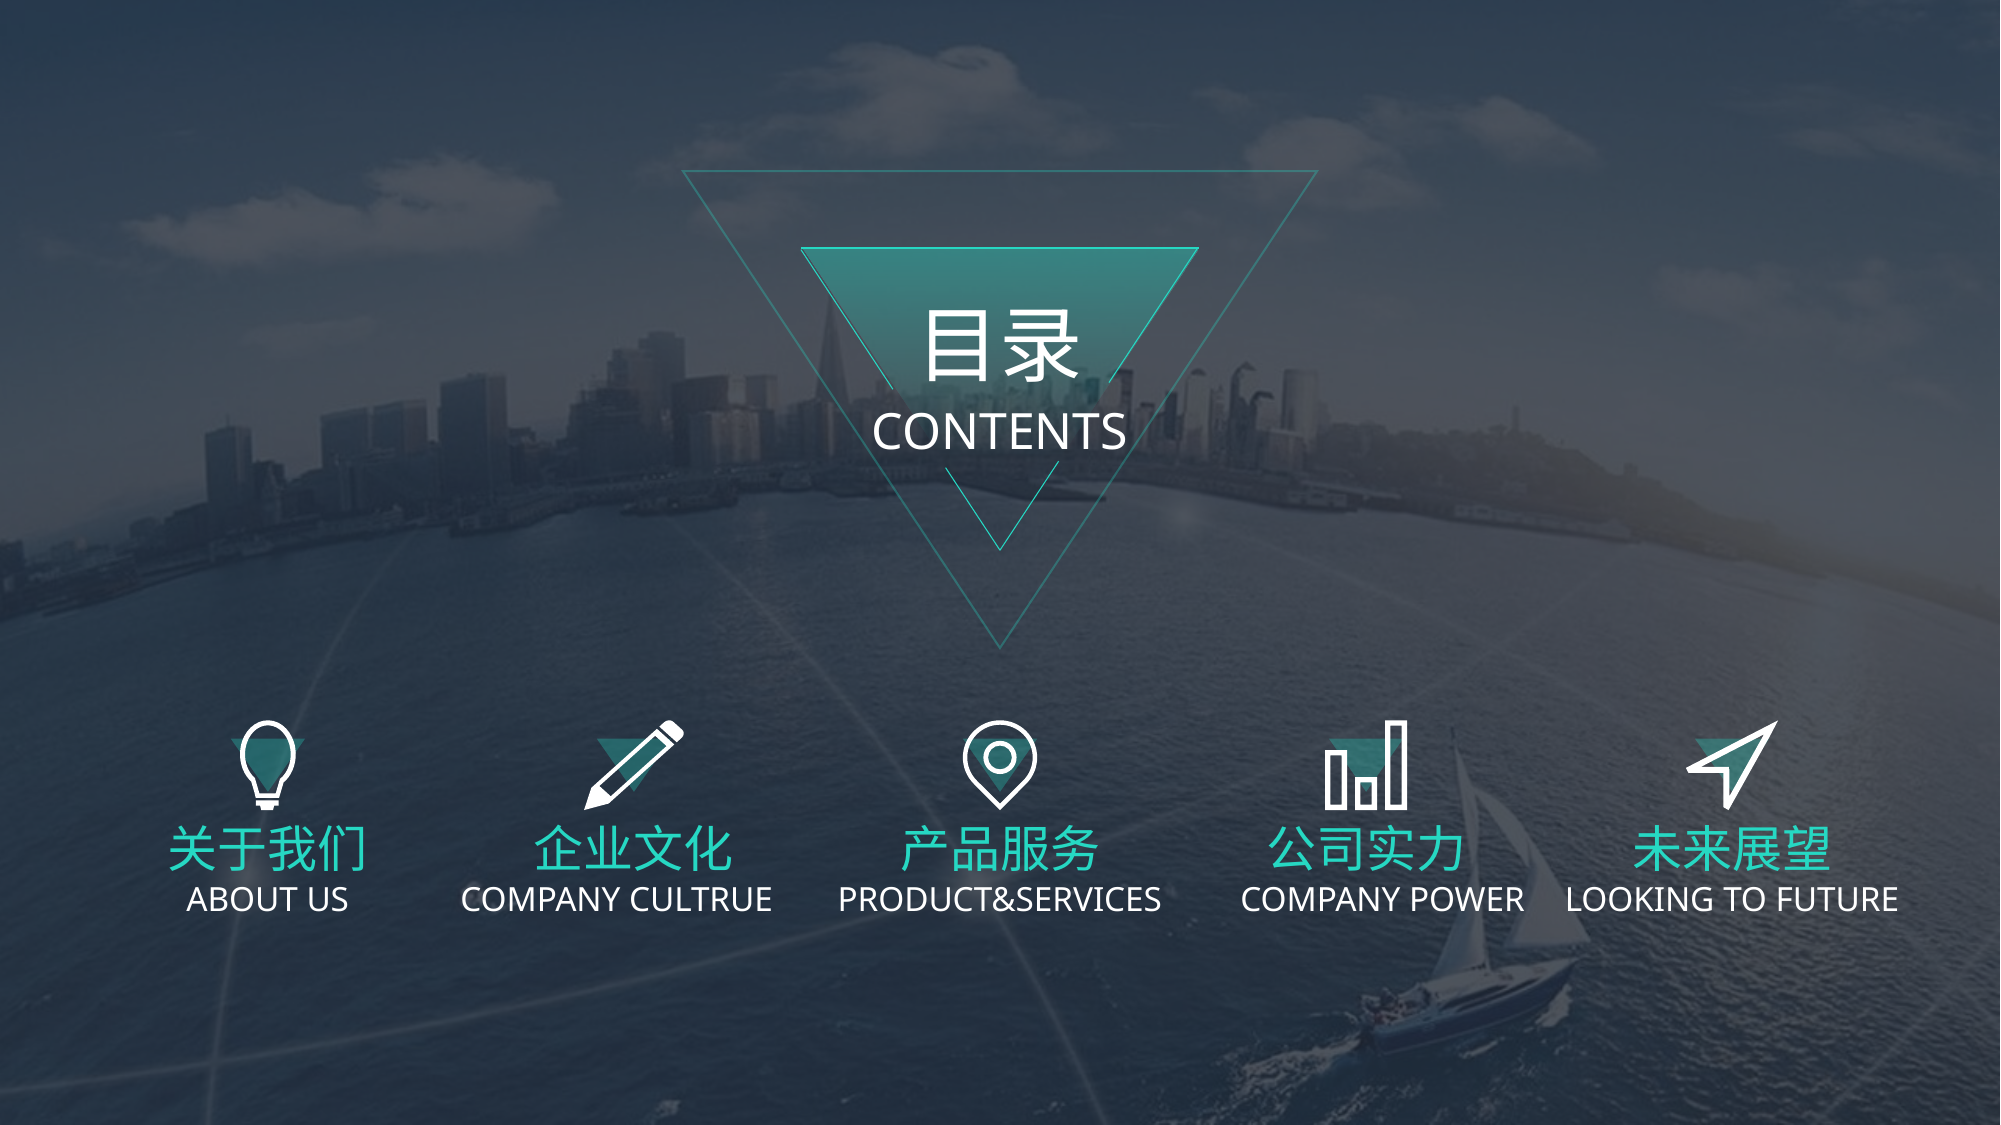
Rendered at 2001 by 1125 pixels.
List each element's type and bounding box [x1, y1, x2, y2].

text_box [800, 249, 1001, 551]
text_box [999, 247, 1198, 551]
picture [0, 0, 2000, 1125]
